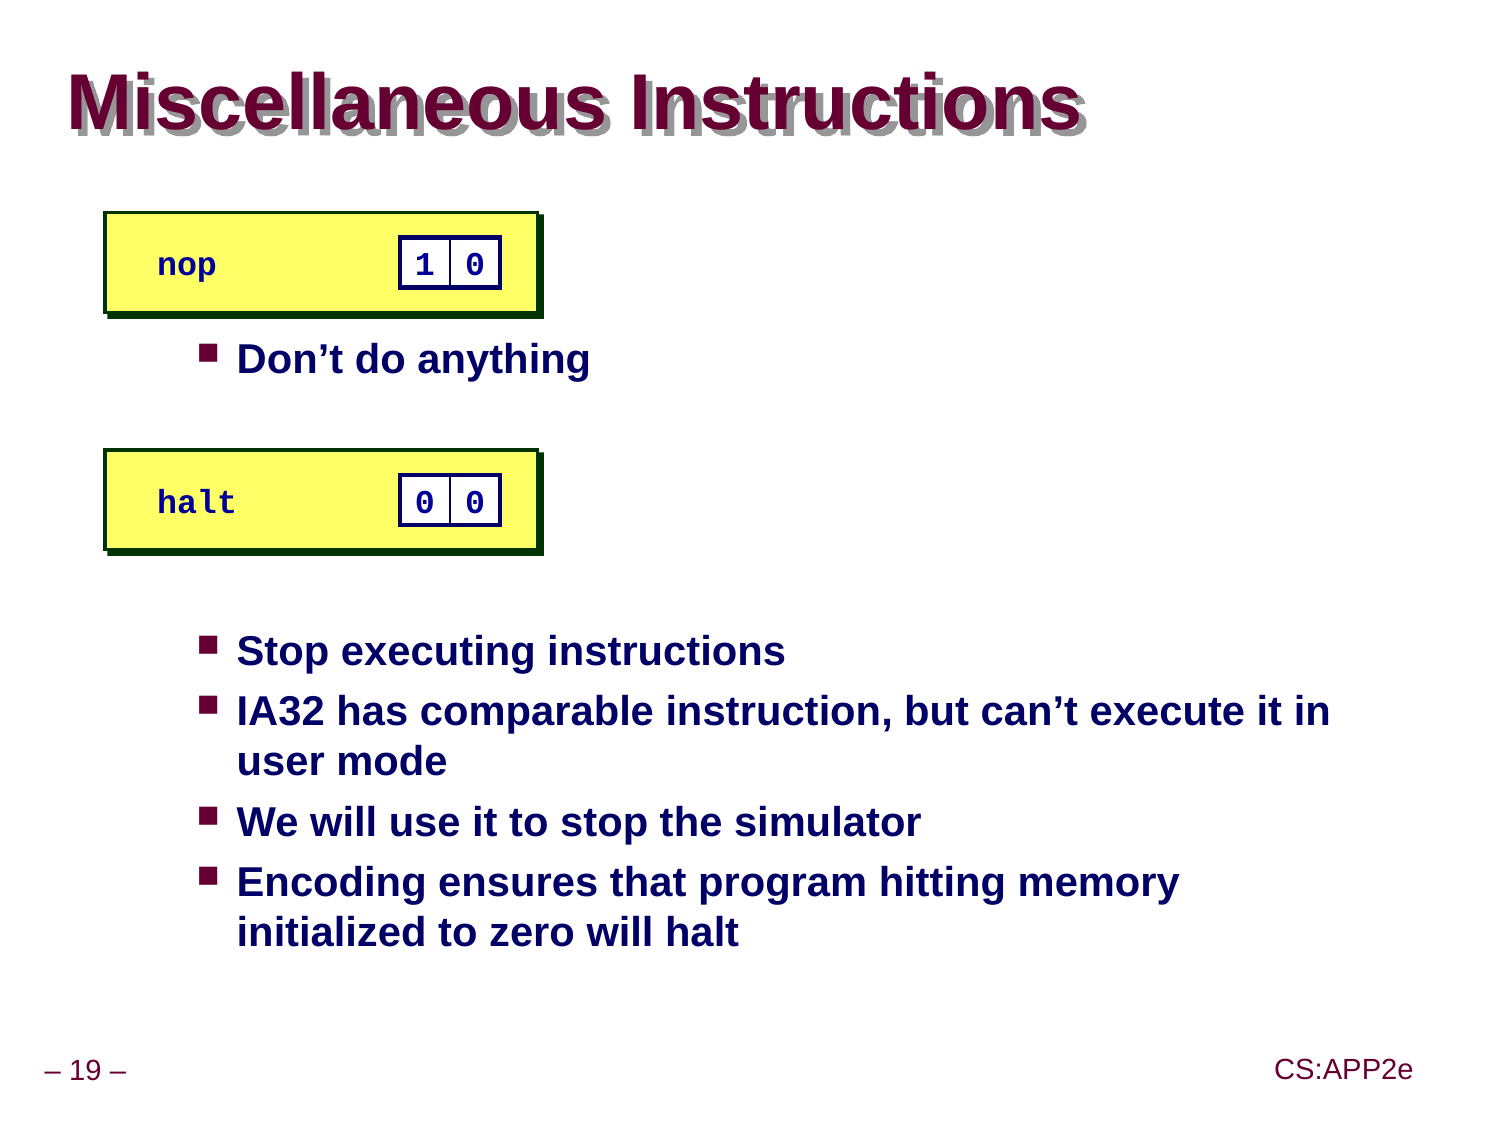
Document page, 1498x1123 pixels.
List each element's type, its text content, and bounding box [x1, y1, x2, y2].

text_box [104, 449, 538, 551]
list Don’t do anything Stop executing instructions IA32 has comparable instruction, but can’t execute it in user mode We will use it to stop the simulator Encoding ensures that program hitting memory initialized to zero will halt [99, 324, 1363, 581]
title Miscellaneous Instructions [66, 40, 1495, 169]
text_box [104, 212, 538, 313]
